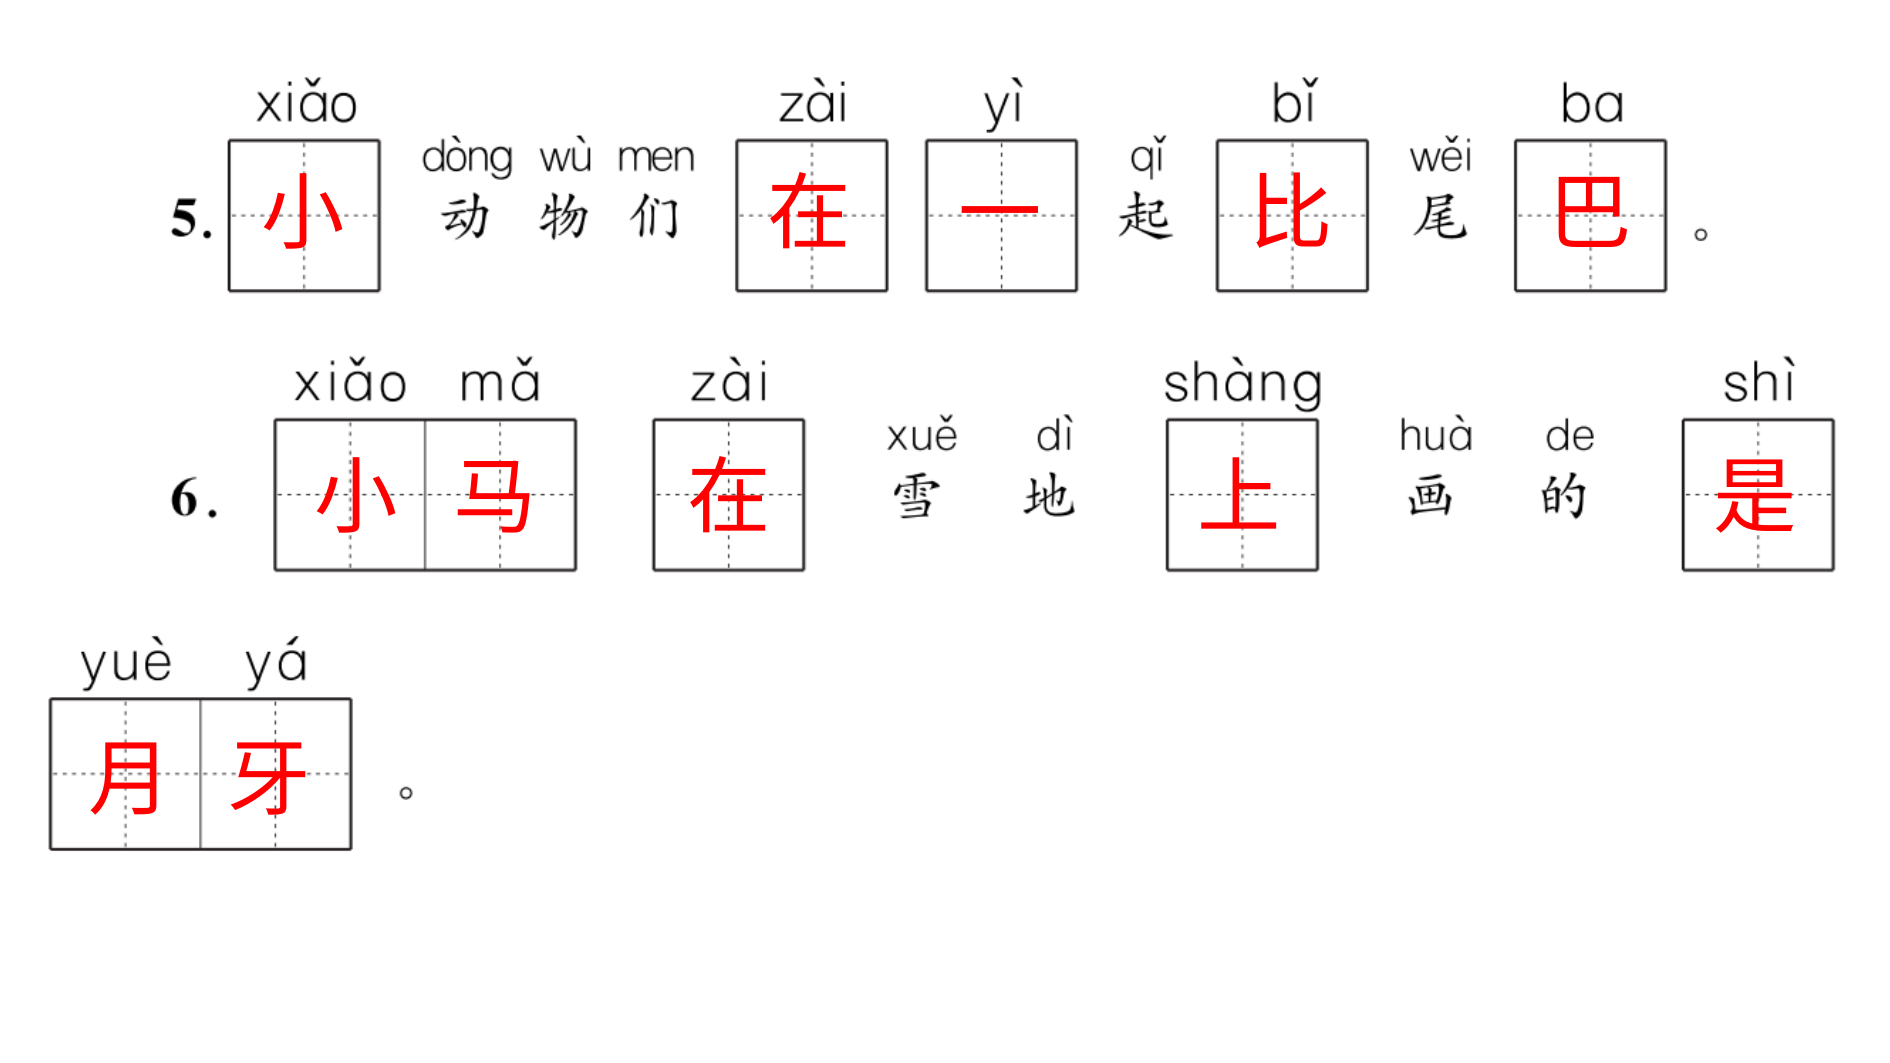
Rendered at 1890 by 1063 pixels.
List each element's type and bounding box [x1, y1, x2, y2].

picture [46, 69, 1844, 861]
